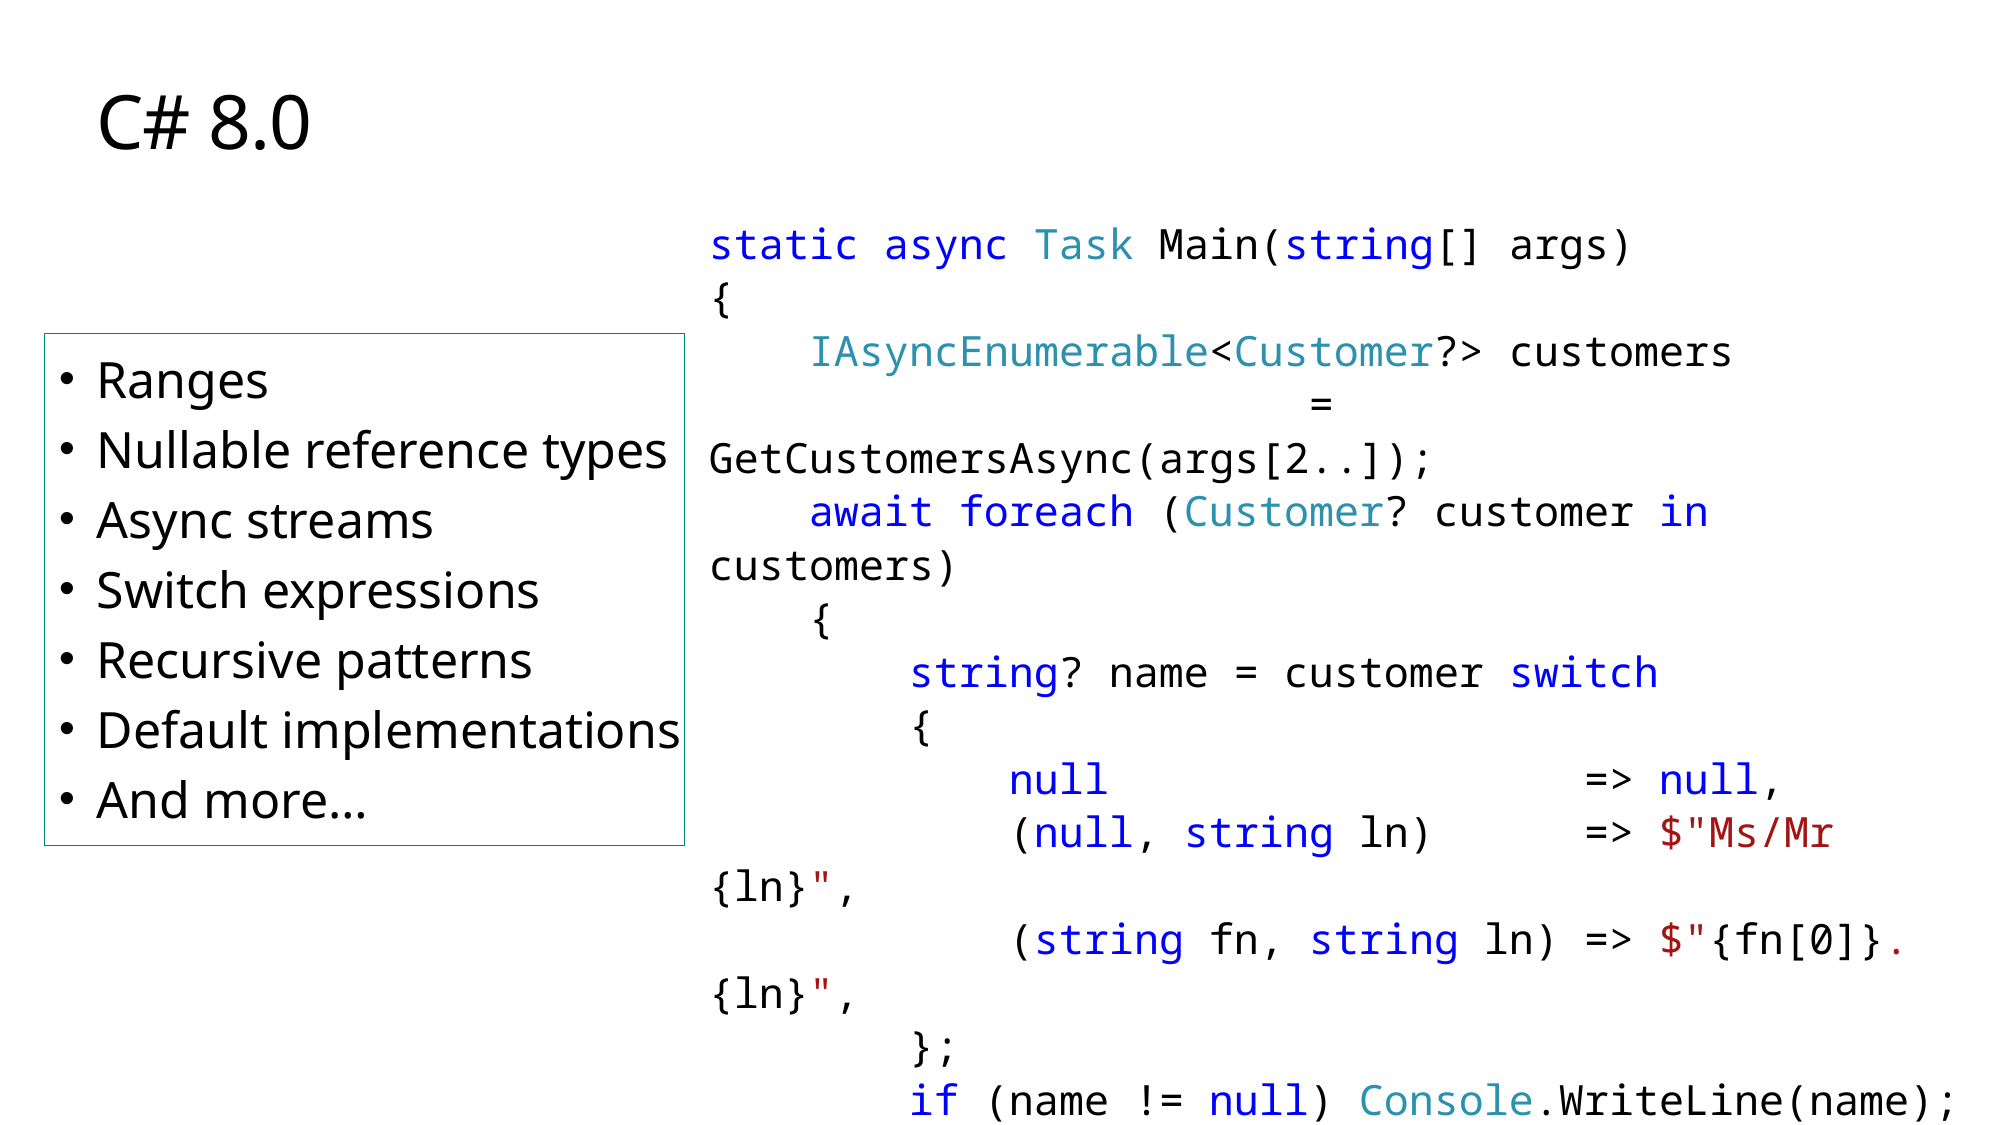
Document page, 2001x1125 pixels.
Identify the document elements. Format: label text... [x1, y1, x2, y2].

text_box static async Task Main(string[] args) { IAsyncEnumerable<Customer?> customers = GetCustomersAsync(args[2..]); await foreach (Customer? customer in customers) { string? name = customer switch { null => null, (null, string ln) => $"Ms/Mr {ln}", (string fn, string ln) => $"{fn[0]}. {ln}", }; if (name != null) Console.WriteLine(name); } } [684, 199, 2000, 1125]
title C# 8.0 [96, 75, 1904, 166]
list Ranges Nullable reference types Async streams Switch expressions Recursive patterns Default implementations And more… [44, 333, 684, 846]
